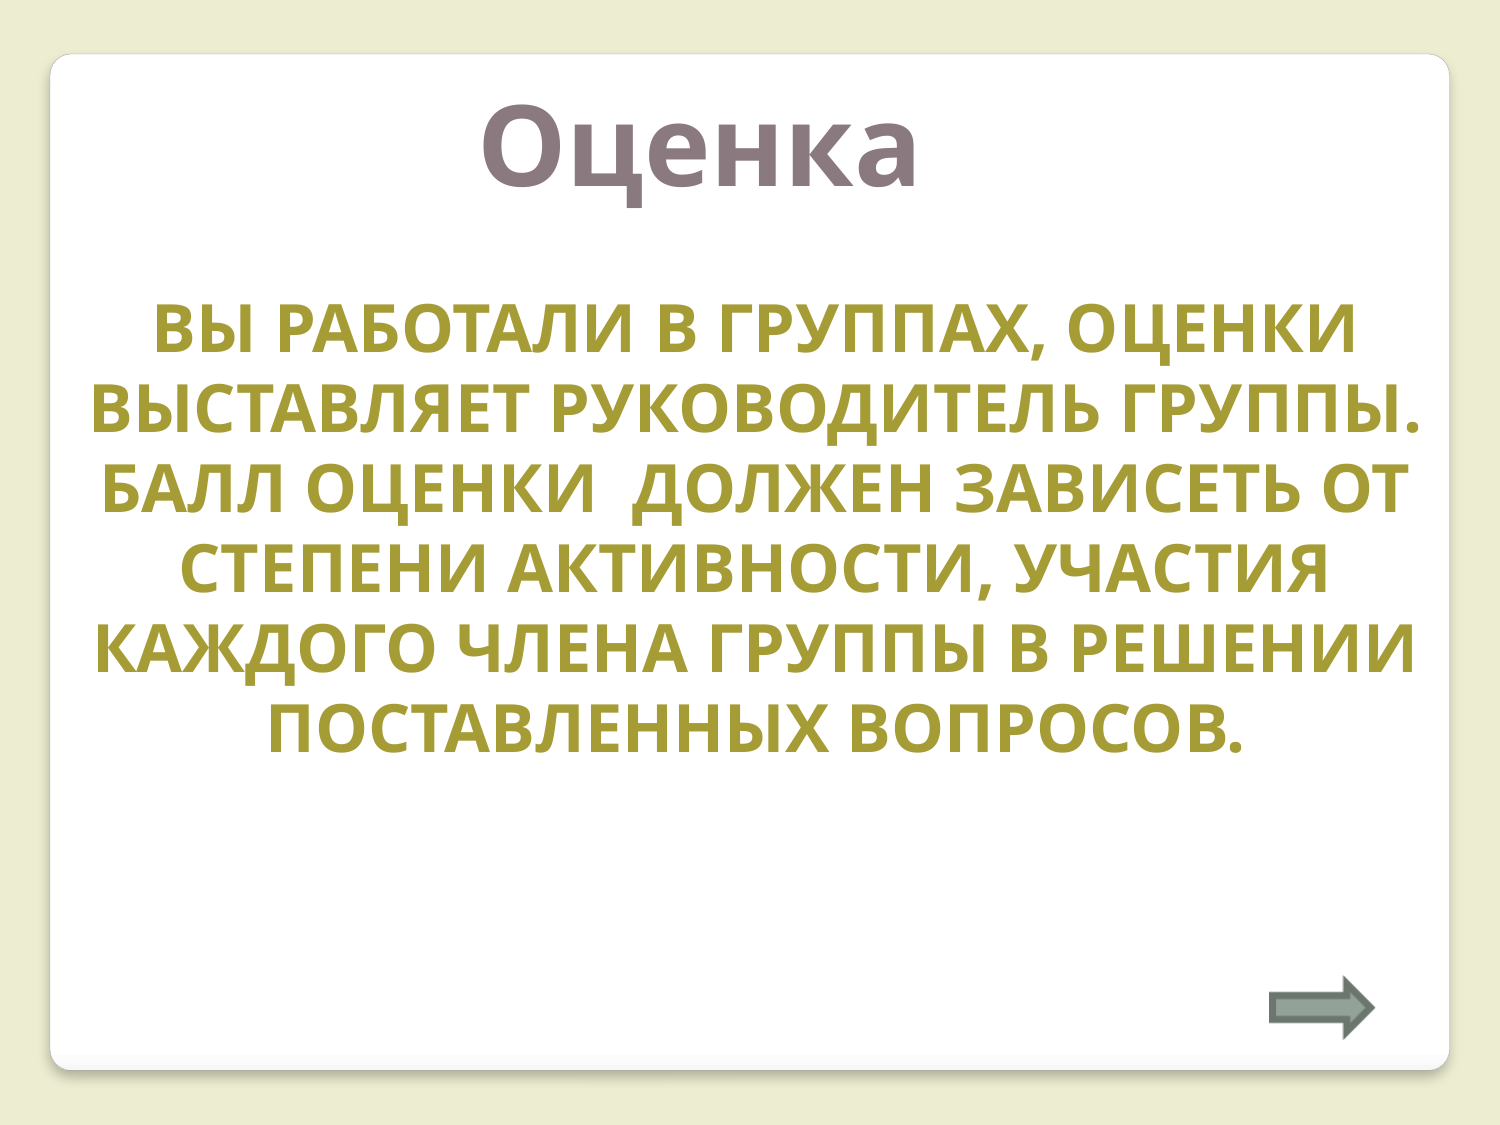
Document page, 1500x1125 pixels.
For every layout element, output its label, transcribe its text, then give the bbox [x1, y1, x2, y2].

text_box Оценка [462, 66, 968, 235]
picture [1269, 975, 1376, 1041]
text_box Вы работали в группах, оценки выставляет руководитель группы. Балл оценки должен зависеть от степени активности, участия каждого члена группы в решении поставленных вопросов. [64, 278, 1447, 774]
